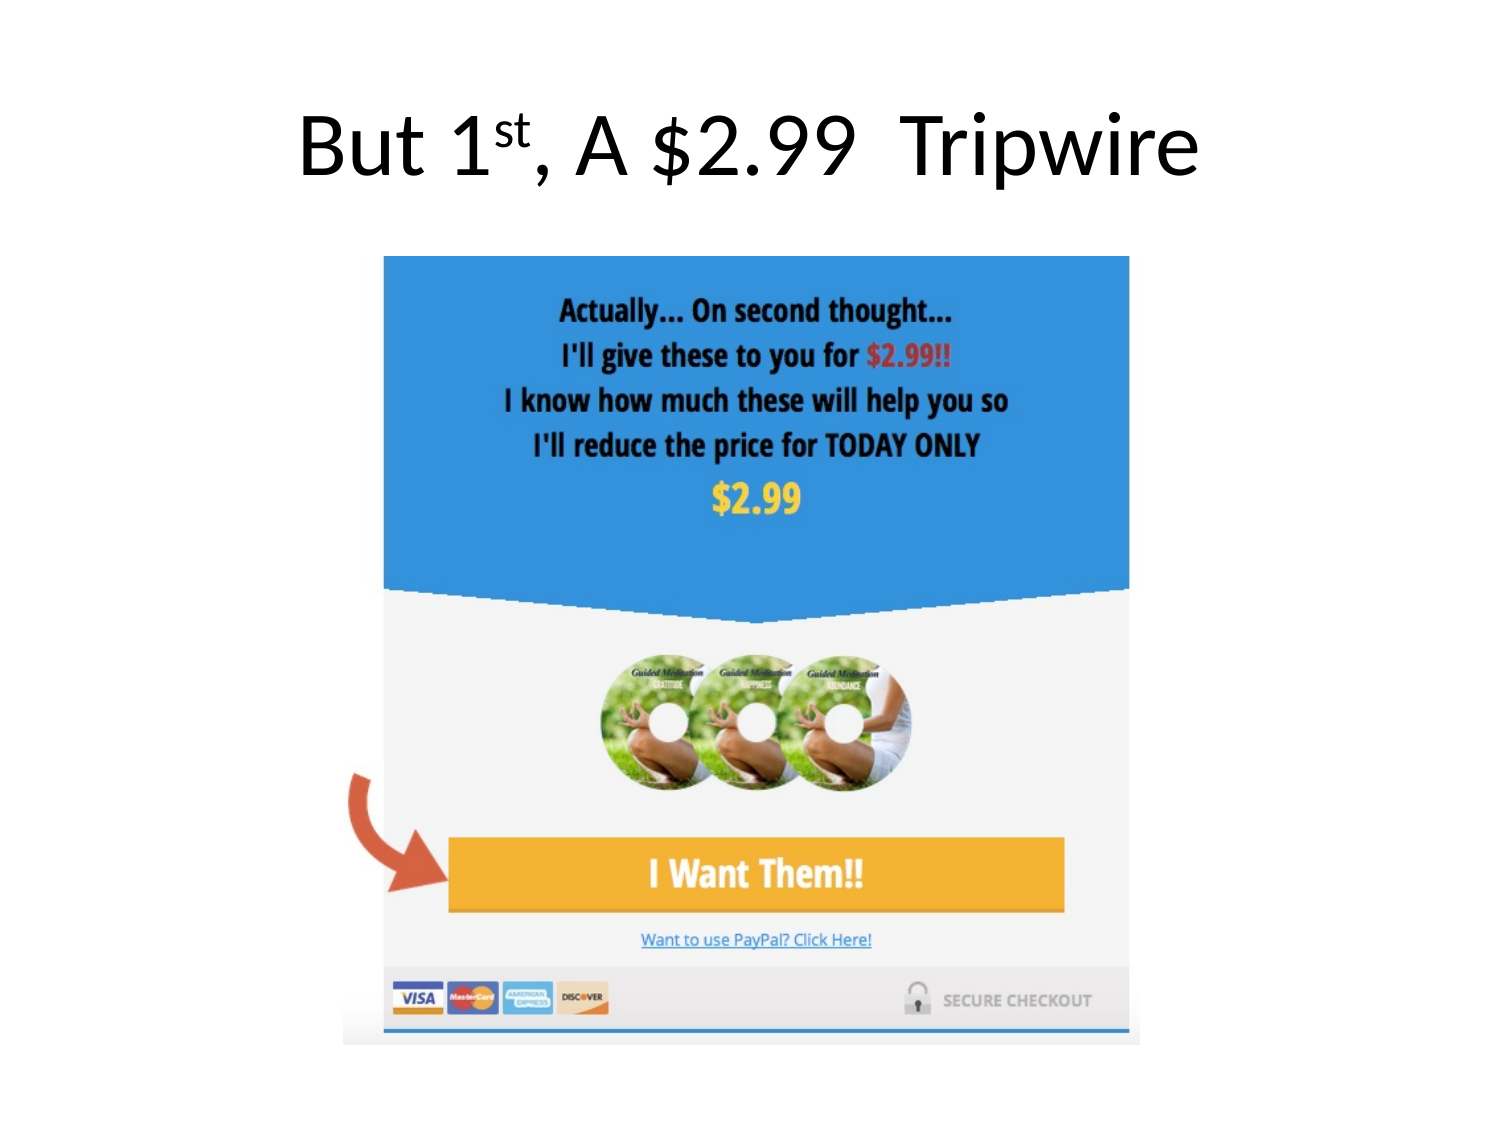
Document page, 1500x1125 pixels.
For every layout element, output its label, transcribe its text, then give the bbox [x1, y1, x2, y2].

title But 1st, A $2.99 Tripwire [75, 45, 1425, 233]
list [343, 256, 1140, 1045]
